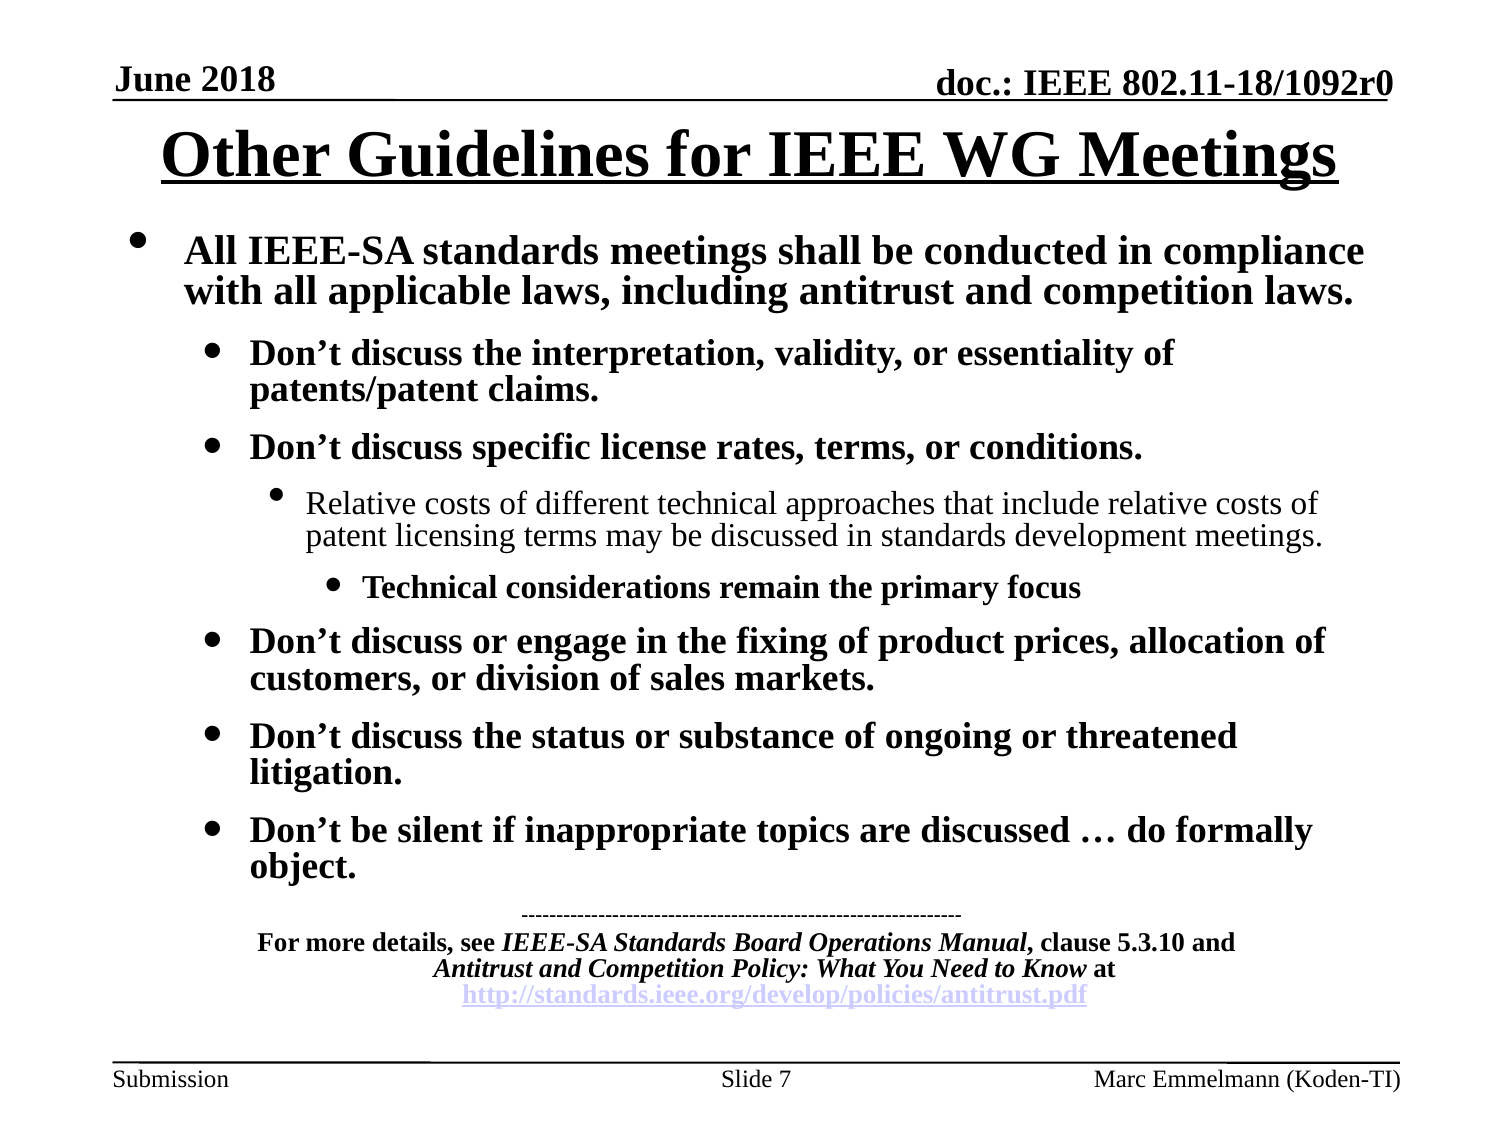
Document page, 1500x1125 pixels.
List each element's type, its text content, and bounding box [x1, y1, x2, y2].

footer Marc Emmelmann (Koden-TI) [878, 1061, 1402, 1093]
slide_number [114, 54, 423, 100]
slide_number Slide 7 [712, 1061, 800, 1123]
list All IEEE-SA standards meetings shall be conducted in compliance with all applicable laws, including antitrust and competition laws. Don’t discuss the interpretation, validity, or essentiality of patents/patent claims. Don’t discuss specific license rates, terms, or conditions. Relative costs of different technical approaches that include relative costs of patent licensing terms may be discussed in standards development meetings. Technical considerations remain the primary focus Don’t discuss or engage in the fixing of product prices, allocation of customers, or division of sales markets. Don’t discuss the status or substance of ongoing or threatened litigation. Don’t be silent if inappropriate topics are discussed … do formally object. --------------------------------------------------------------- For more details, see IEEE-SA Standards Board Operations Manual, clause 5.3.10 and Antitrust and Competition Policy: What You Need to Know at http://standards.ieee.org/develop/policies/antitrust.pdf [112, 224, 1388, 900]
title Other Guidelines for IEEE WG Meetings [112, 62, 1388, 224]
